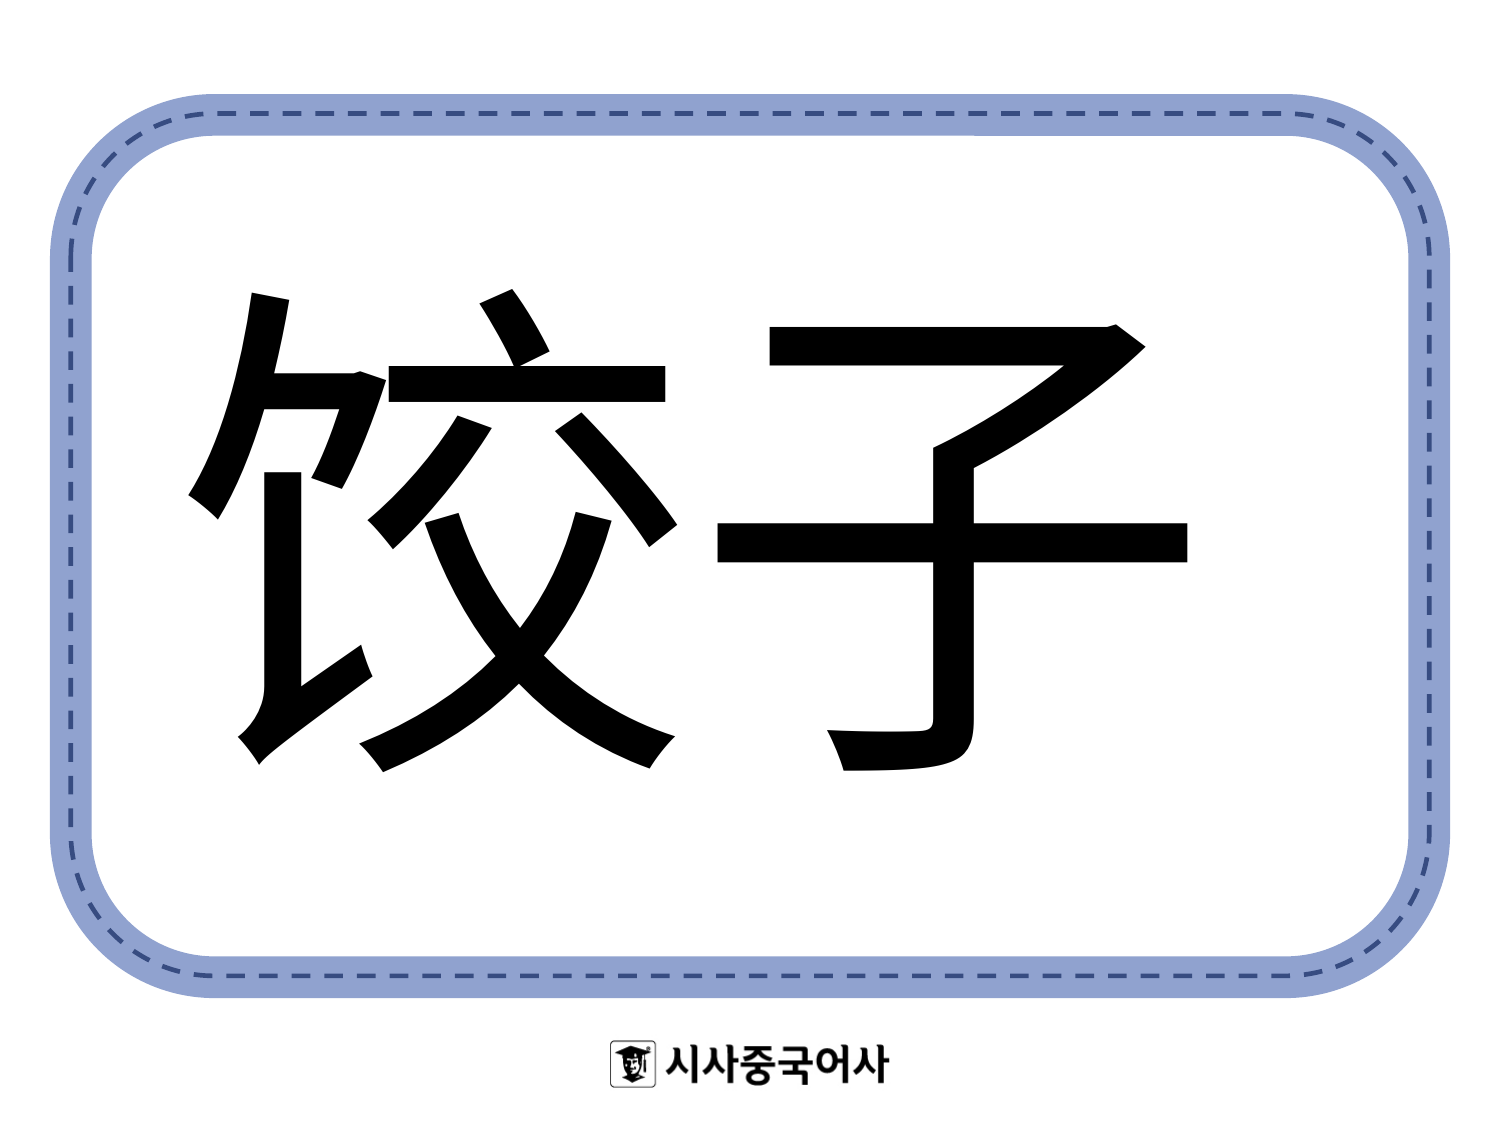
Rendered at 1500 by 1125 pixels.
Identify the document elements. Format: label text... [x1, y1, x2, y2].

picture [602, 1034, 898, 1094]
text_box 饺子 [145, 189, 1354, 853]
